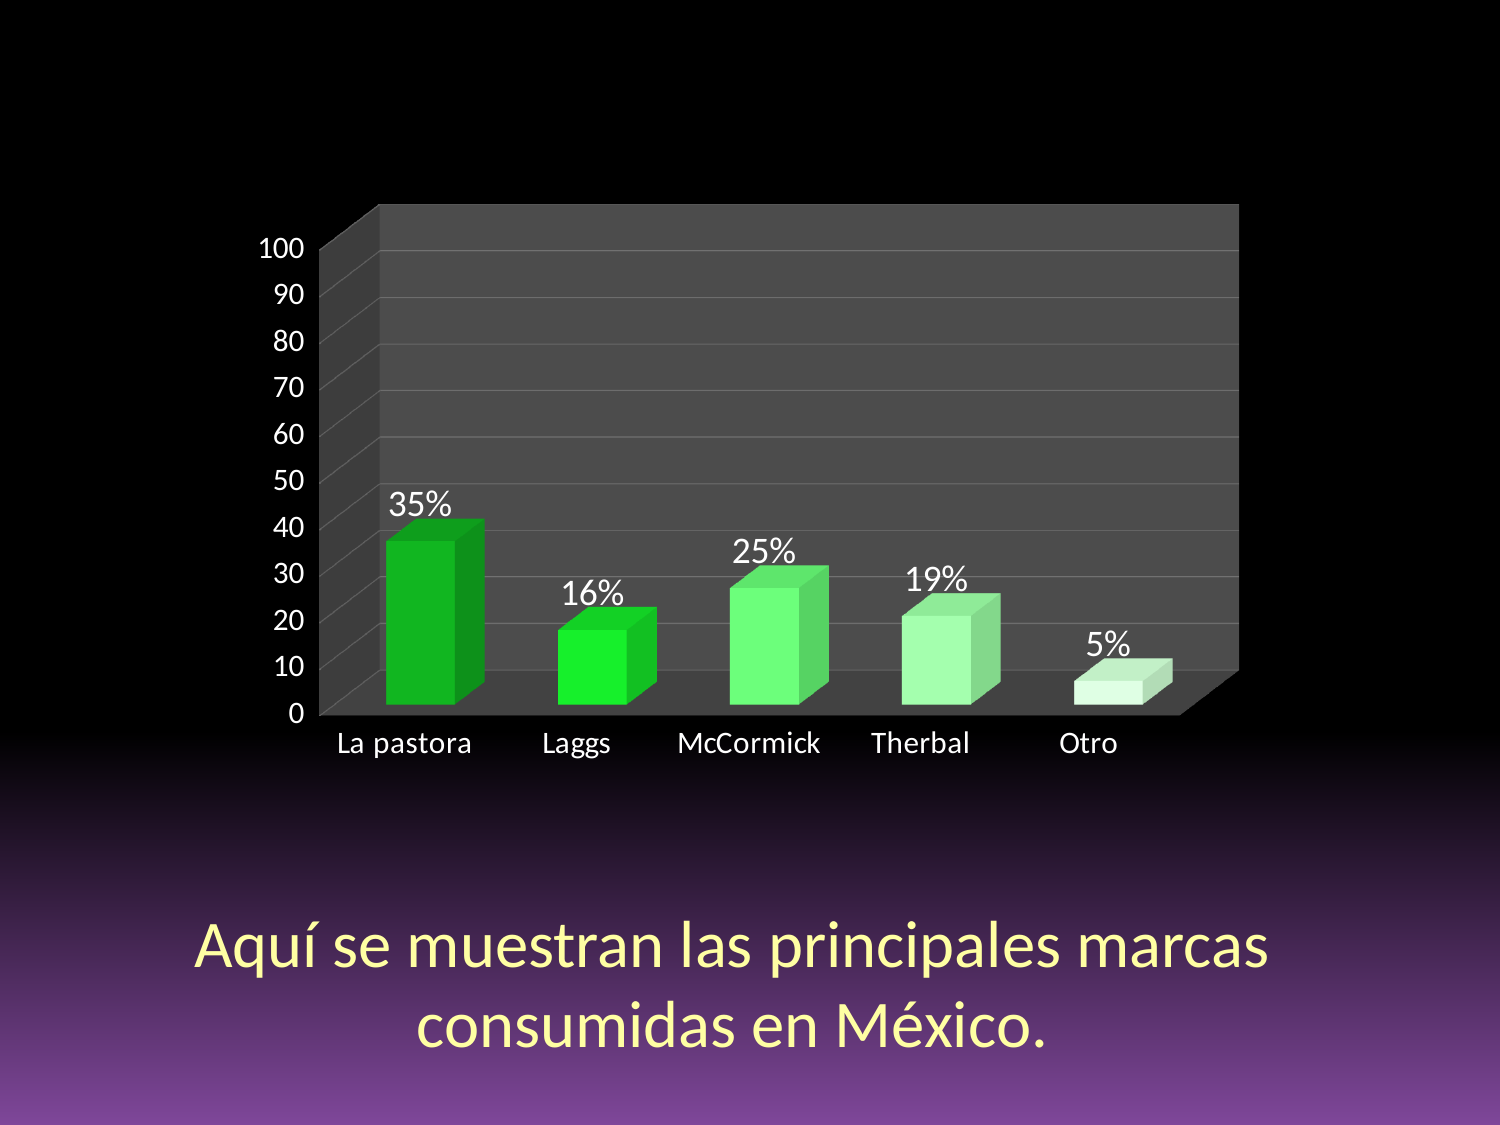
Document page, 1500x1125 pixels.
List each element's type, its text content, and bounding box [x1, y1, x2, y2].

chart [241, 42, 1247, 785]
text_box Aquí se muestran las principales marcas consumidas en México. [159, 893, 1306, 1068]
